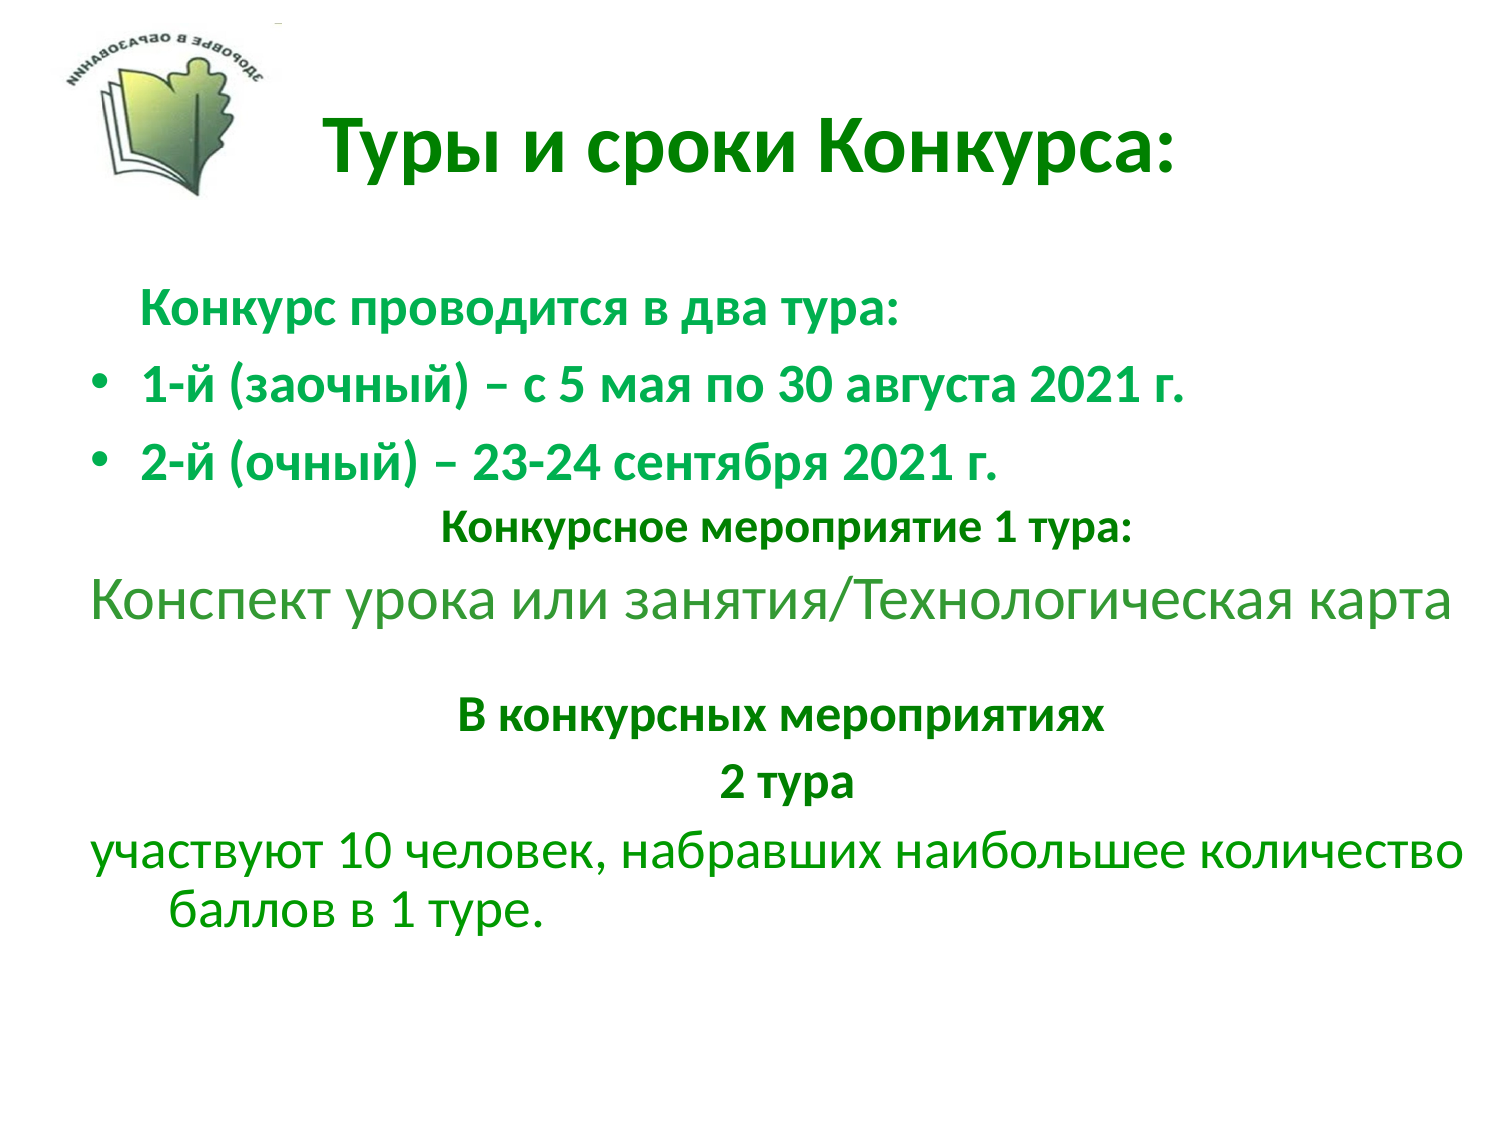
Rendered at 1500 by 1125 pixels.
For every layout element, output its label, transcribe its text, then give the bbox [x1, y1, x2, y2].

title Туры и сроки Конкурса: [75, 45, 1425, 233]
picture [46, 23, 282, 200]
list Конкурс проводится в два тура: 1-й (заочный) – с 5 мая по 30 августа 2021 г. 2-й (очный) – 23-24 сентября 2021 г. Конкурсное мероприятие 1 тура: Конспект урока или занятия/Технологическая карта В конкурсных мероприятиях 2 тура участвуют 10 человек, набравших наибольшее количество баллов в 1 туре. [75, 262, 1500, 1005]
